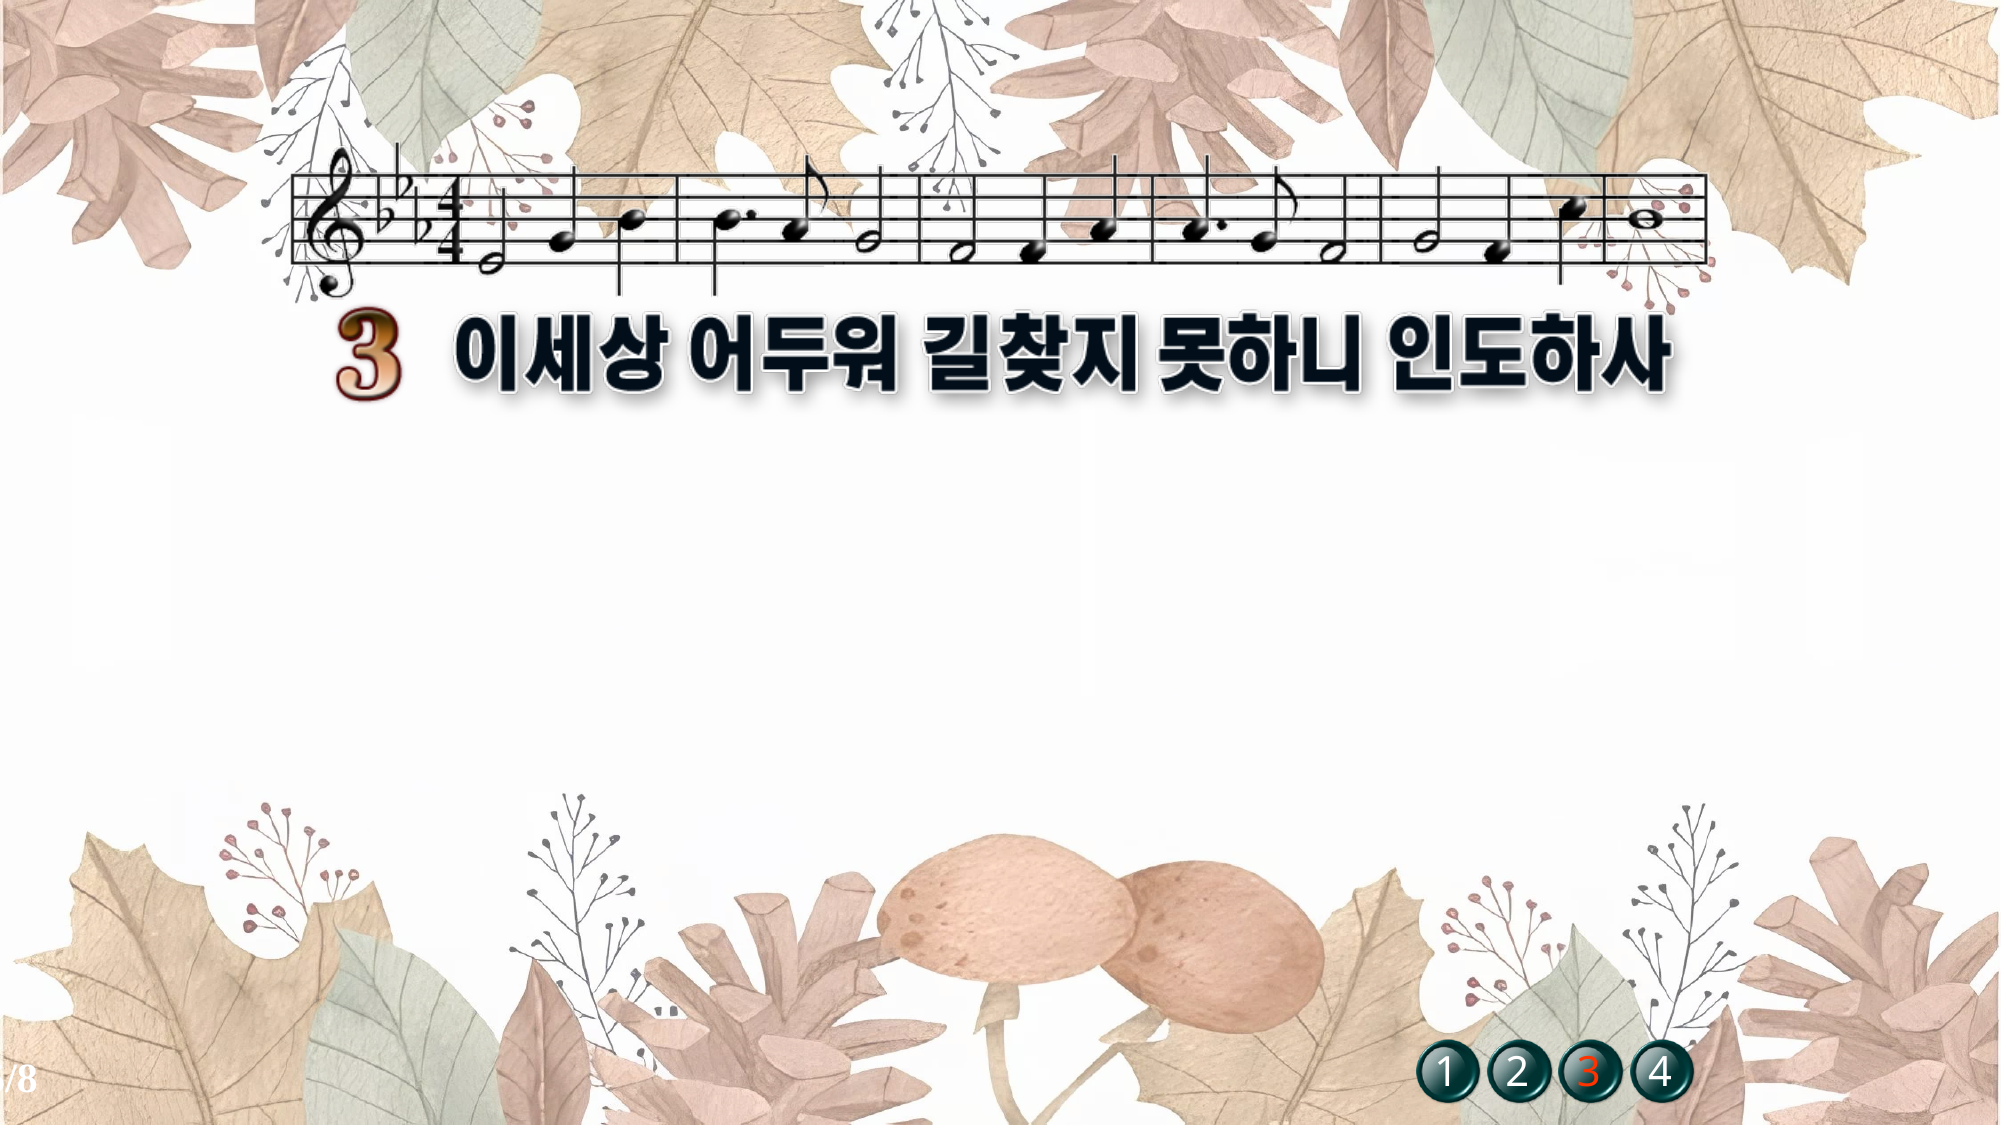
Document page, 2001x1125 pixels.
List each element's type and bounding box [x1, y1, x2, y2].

picture [0, 0, 2001, 1125]
text_box [1413, 1035, 1484, 1106]
text_box [1627, 1035, 1697, 1106]
text_box [1555, 1035, 1626, 1106]
text_box [1484, 1035, 1555, 1106]
